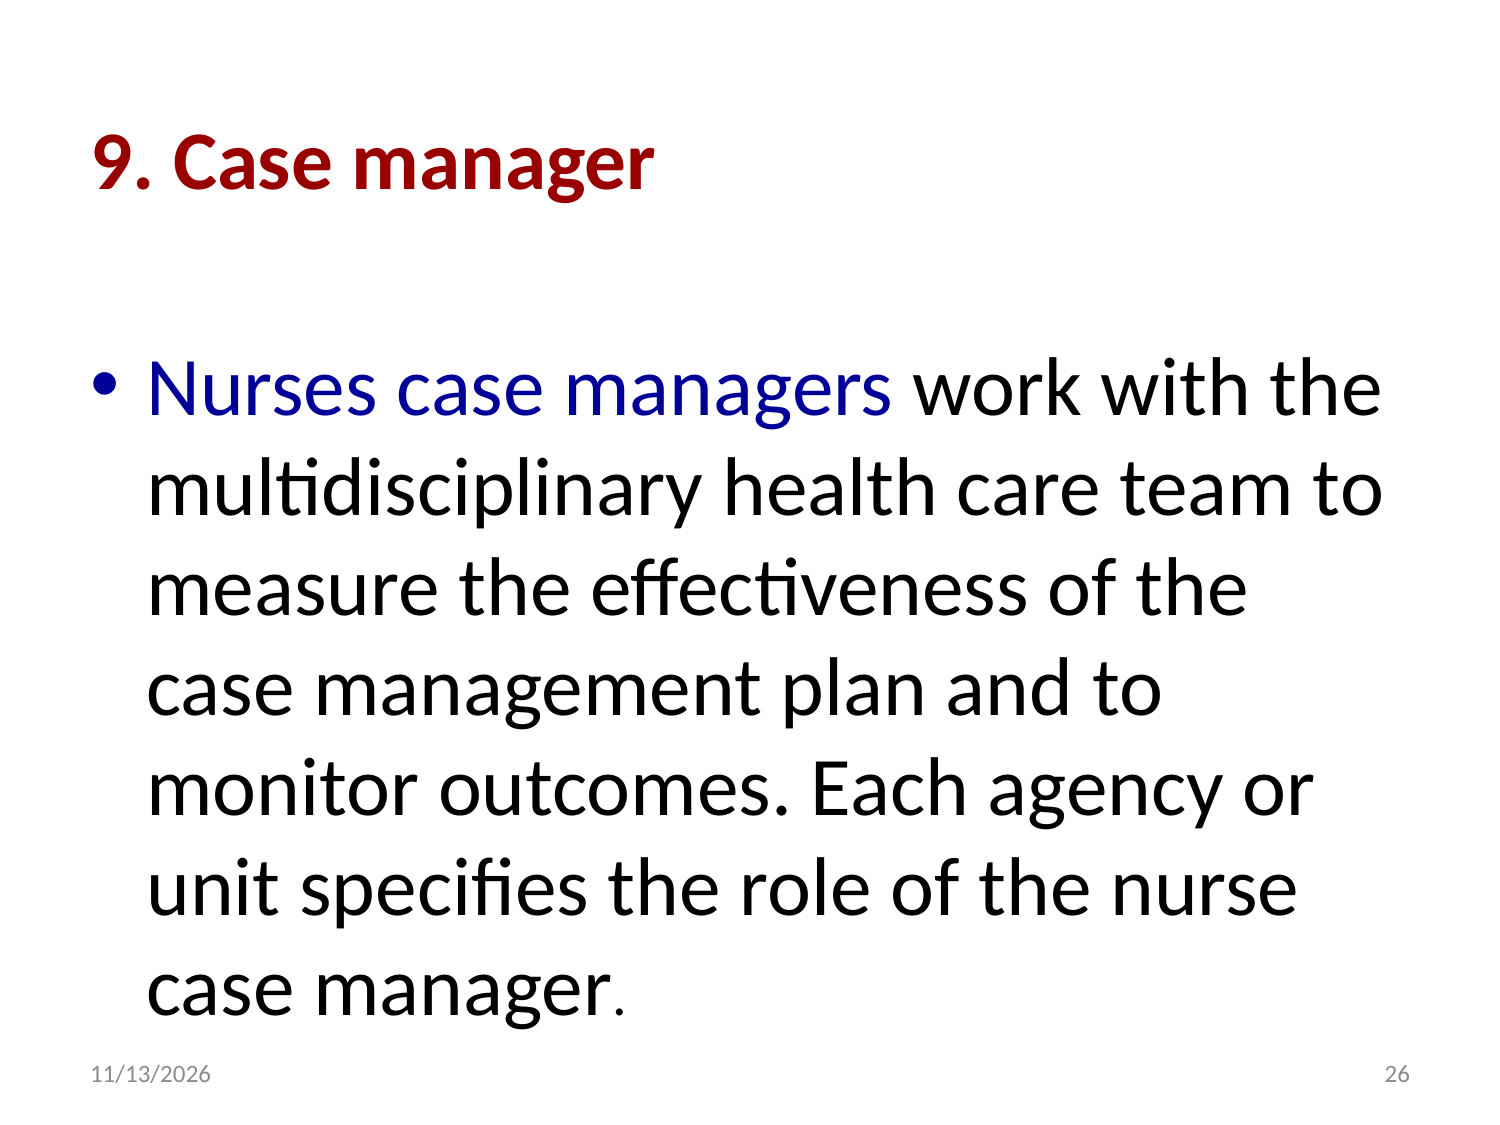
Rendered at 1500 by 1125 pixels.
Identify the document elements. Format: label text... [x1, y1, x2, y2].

list Nurses case managers work with the multidisciplinary health care team to measure the effectiveness of the case management plan and to monitor outcomes. Each agency or unit specifies the role of the nurse case manager. [75, 324, 1425, 1071]
title 9. Case manager [75, 75, 1425, 238]
slide_number 26 [1074, 1042, 1425, 1103]
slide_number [75, 1042, 425, 1103]
